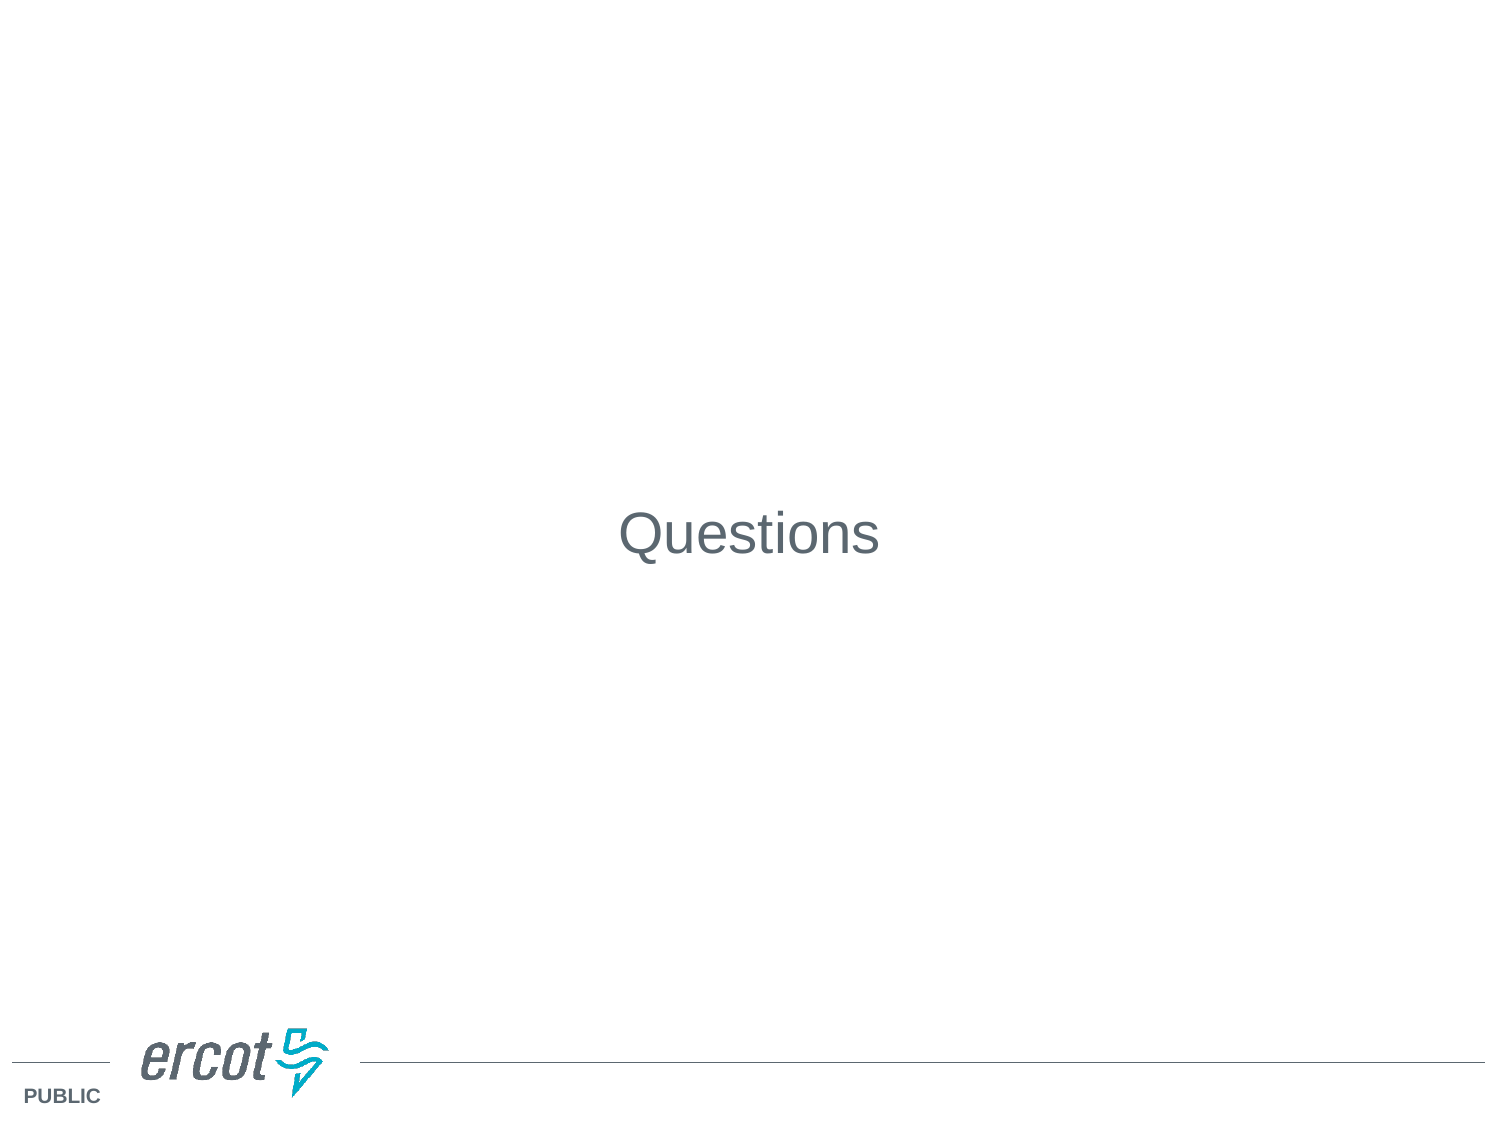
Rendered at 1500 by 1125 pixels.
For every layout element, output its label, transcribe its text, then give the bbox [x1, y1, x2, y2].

picture [137, 1024, 332, 1100]
title Questions [112, 487, 1388, 591]
